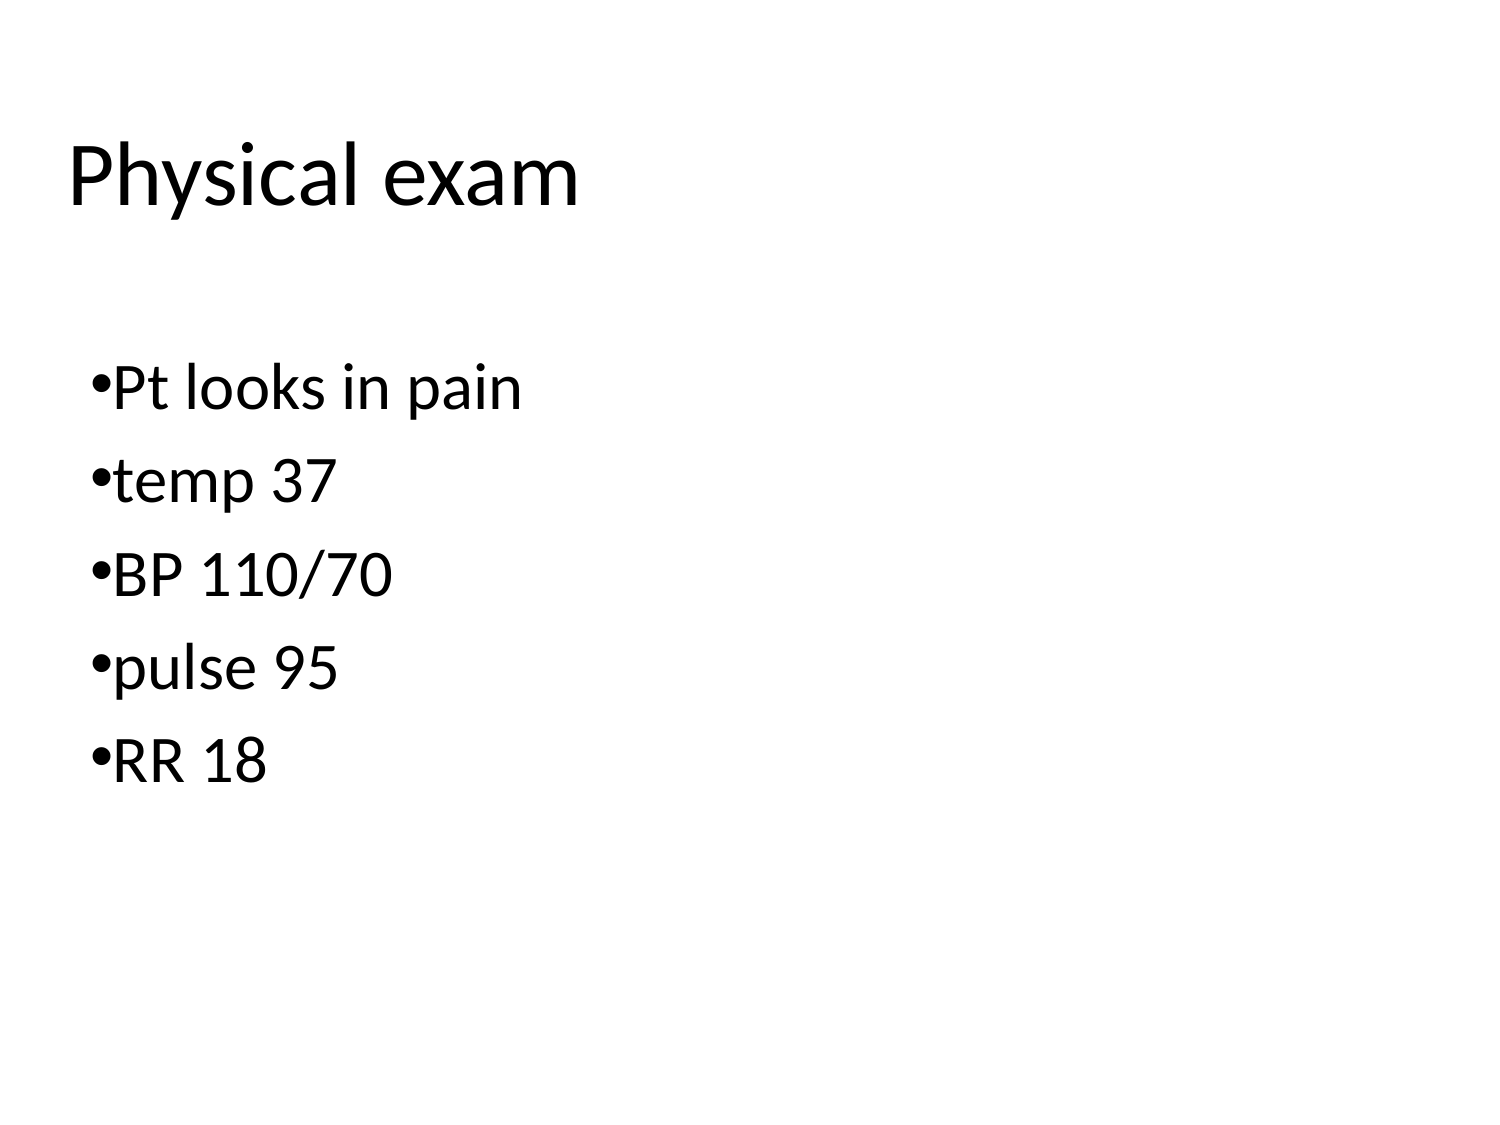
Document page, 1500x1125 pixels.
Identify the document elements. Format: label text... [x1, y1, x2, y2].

list Pt looks in pain temp 37 BP 110/70 pulse 95 RR 18 [75, 335, 1425, 1078]
title Physical exam [0, 75, 1000, 263]
